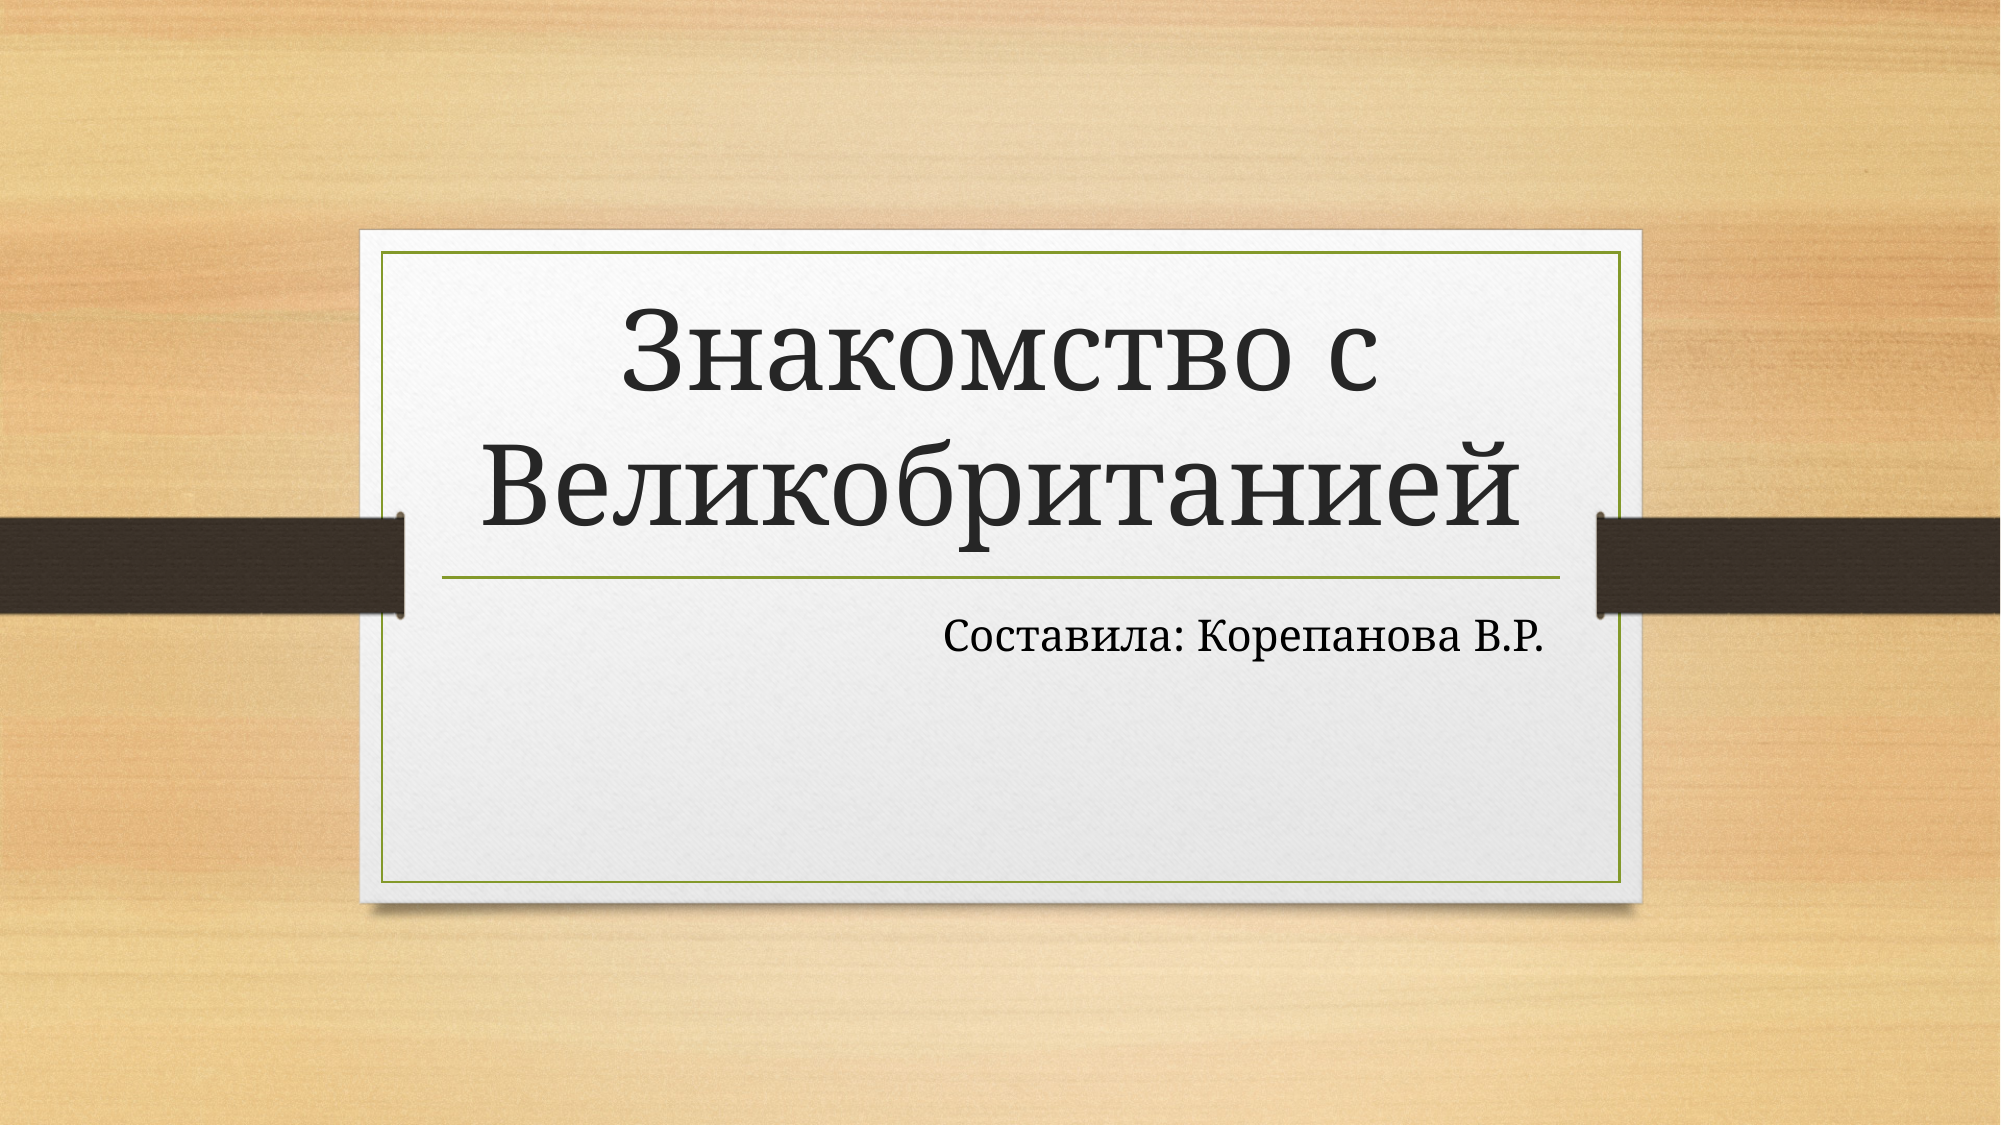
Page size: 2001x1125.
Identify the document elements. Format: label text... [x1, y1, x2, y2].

subtitle Составила: Корепанова В.Р. [441, 600, 1560, 817]
title Знакомство с Великобританией [441, 306, 1560, 556]
picture [0, 0, 2001, 1125]
